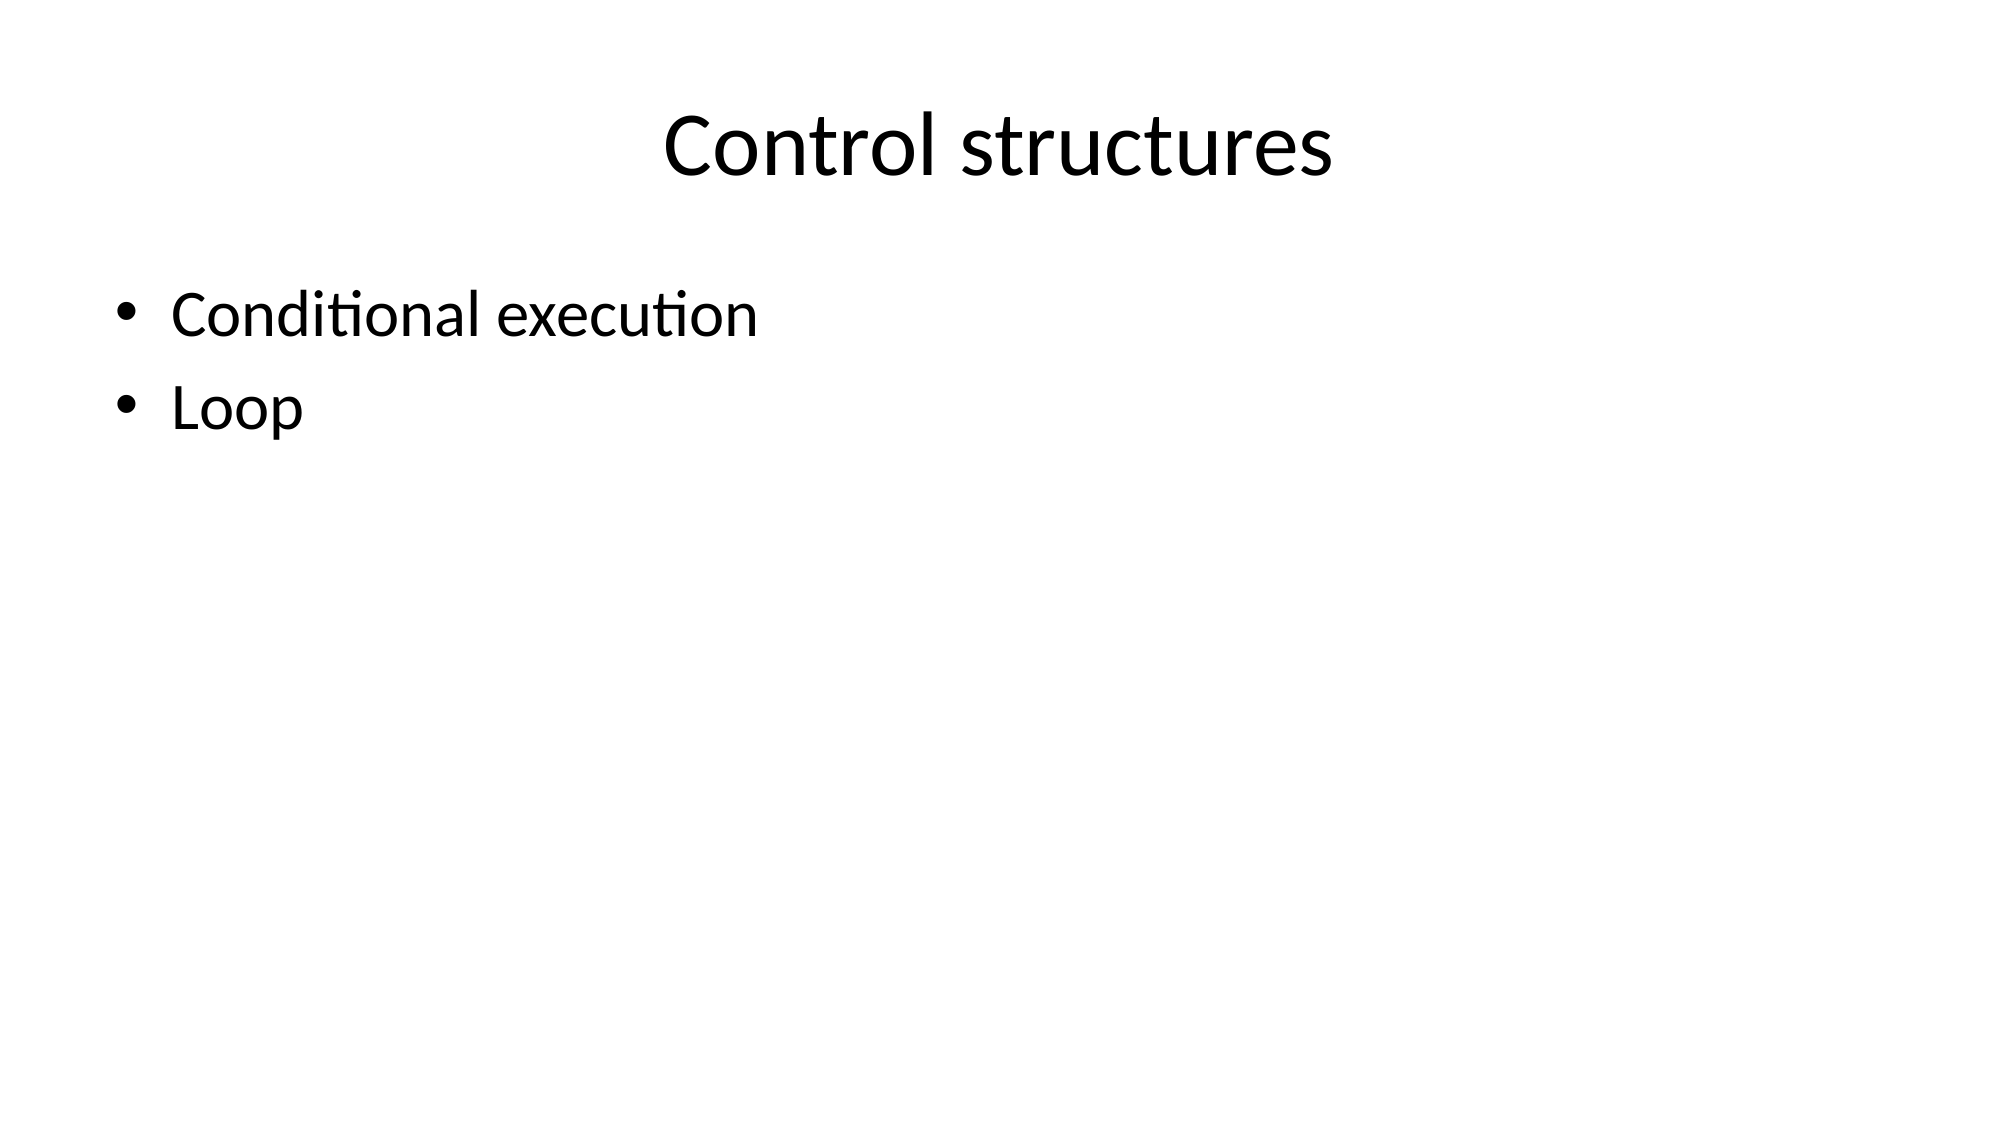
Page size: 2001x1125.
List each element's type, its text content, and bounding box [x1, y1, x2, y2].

list Conditional execution Loop [99, 262, 1900, 1005]
title Control structures [99, 45, 1900, 233]
